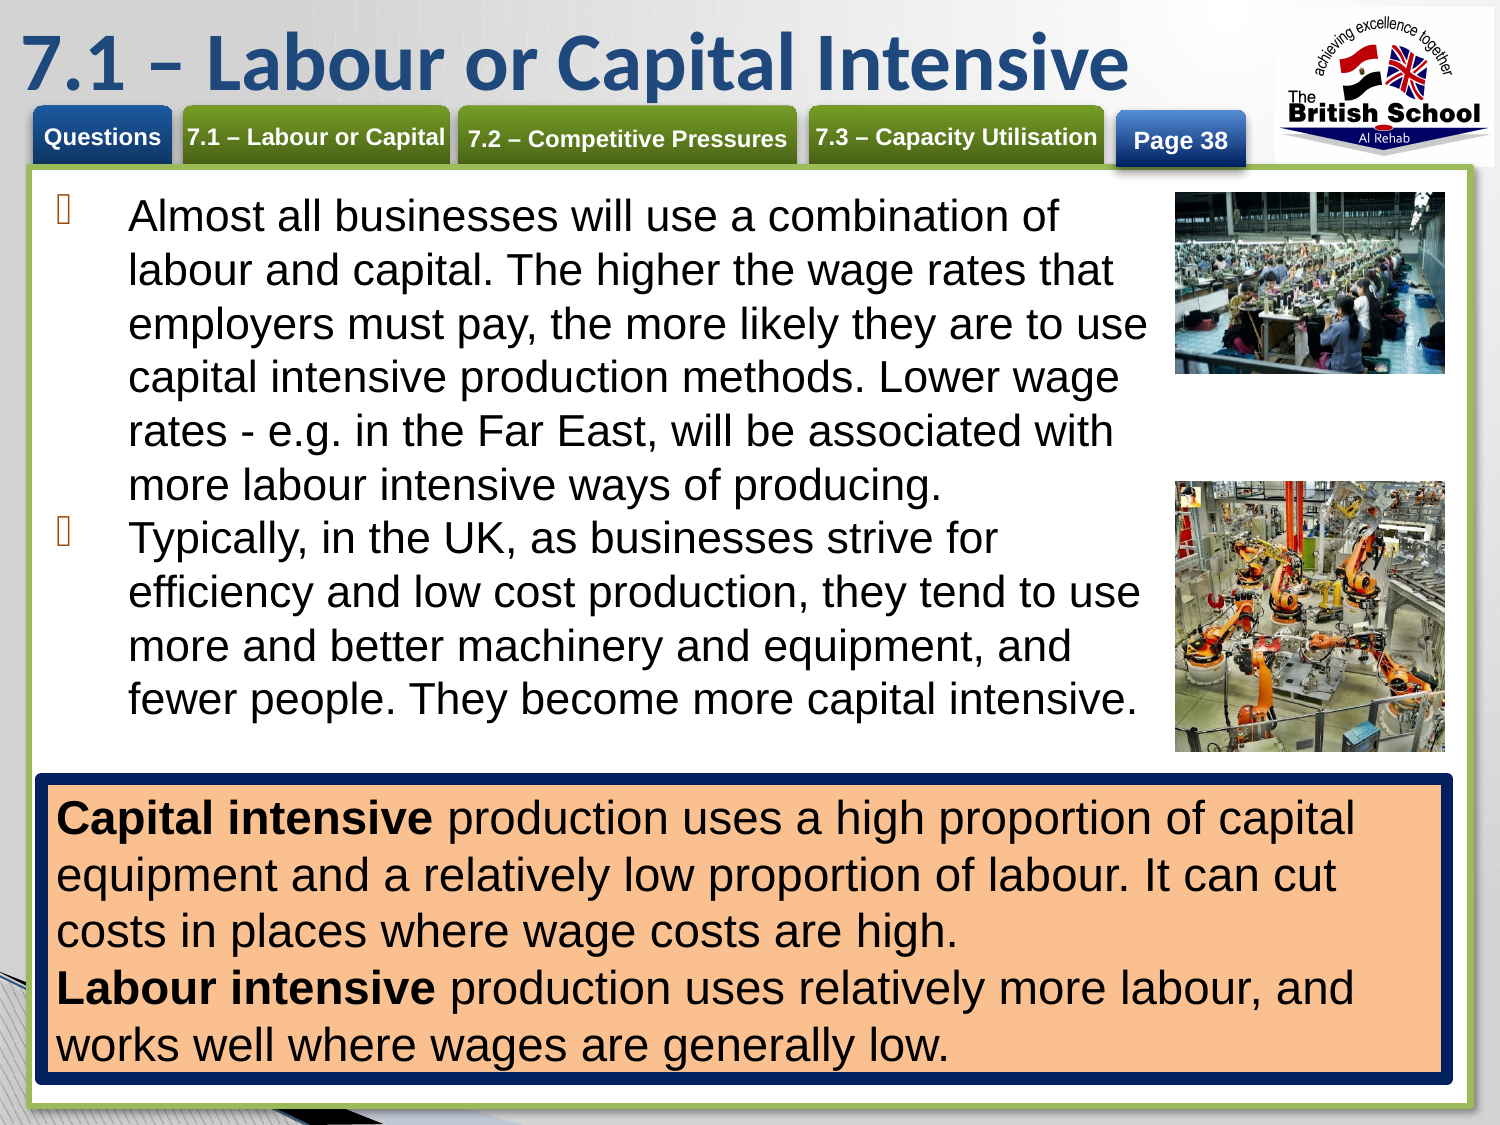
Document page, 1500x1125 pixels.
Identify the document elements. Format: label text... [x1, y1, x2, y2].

title 7.1 – Labour or Capital Intensive [5, 11, 1270, 102]
picture [1174, 192, 1446, 374]
text_box Almost all businesses will use a combination of labour and capital. The higher the wage rates that employers must pay, the more likely they are to use capital intensive production methods. Lower wage rates - e.g. in the Far East, will be associated with more labour intensive ways of producing. Typically, in the UK, as businesses strive for efficiency and low cost production, they tend to use more and better machinery and equipment, and fewer people. They become more capital intensive. [41, 179, 1176, 732]
picture [281, 1114, 303, 1125]
text_box Page 38 [1116, 109, 1247, 167]
picture [1275, 7, 1495, 167]
picture [1174, 481, 1446, 752]
text_box Capital intensive production uses a high proportion of capital equipment and a relatively low proportion of labour. It can cut costs in places where wage costs are high. Labour intensive production uses relatively more labour, and works well where wages are generally low. [41, 779, 1447, 1079]
